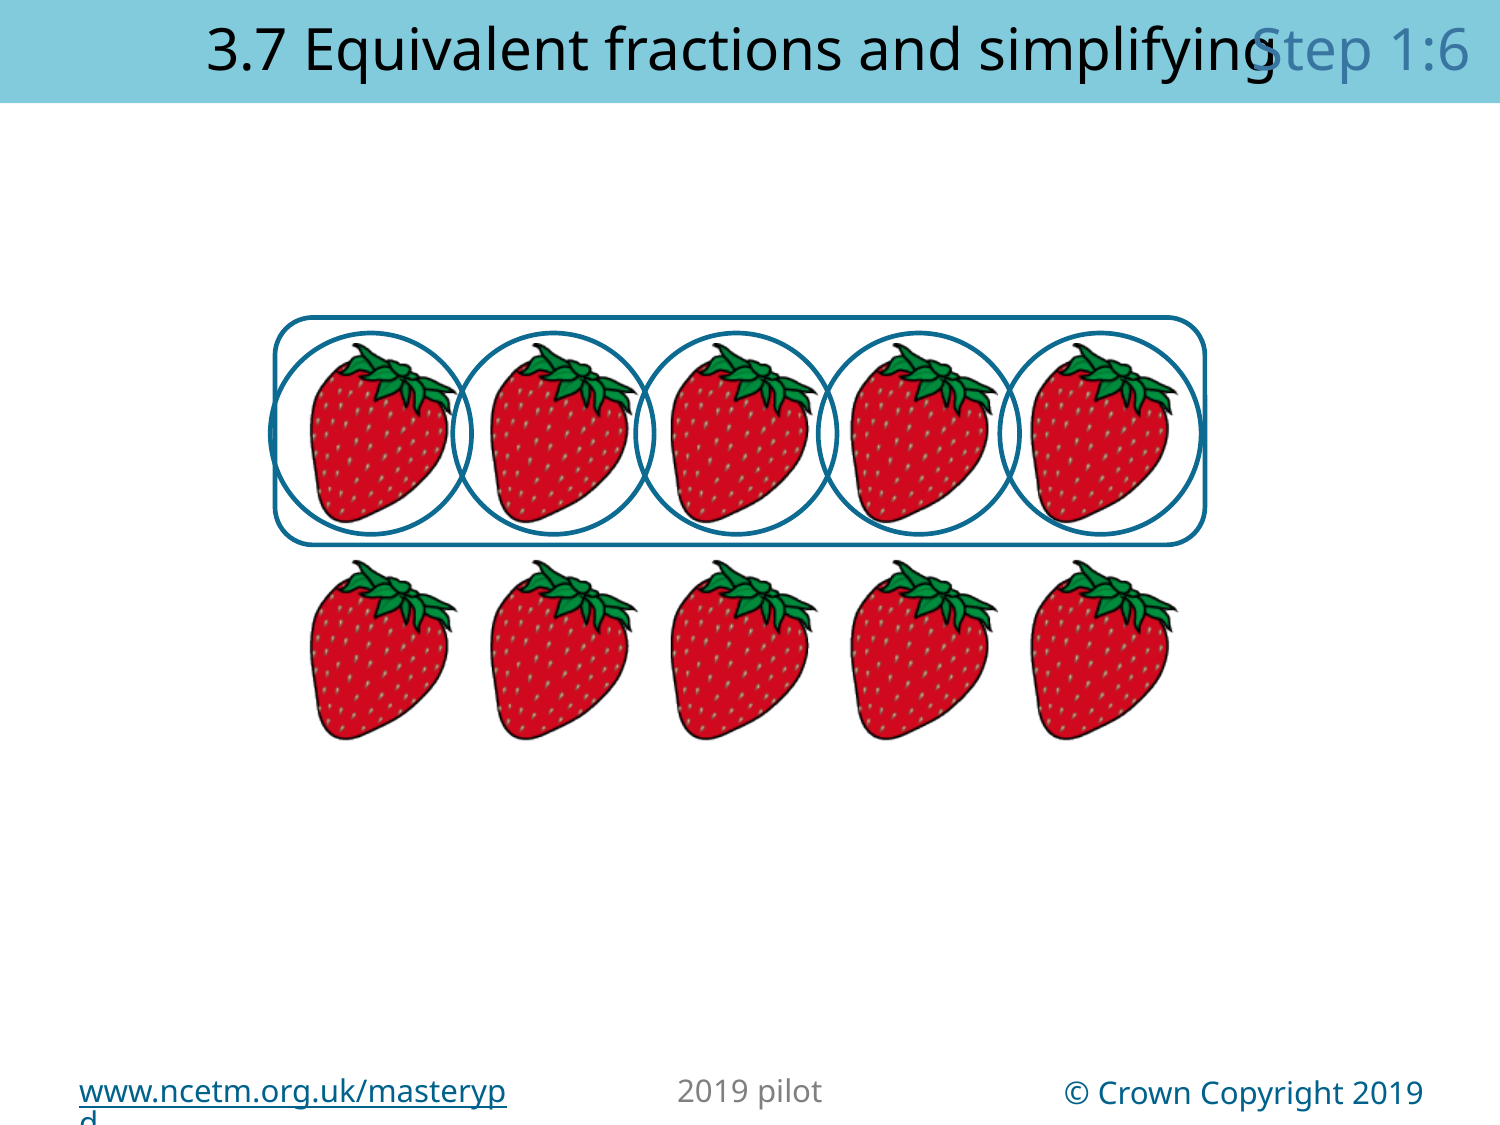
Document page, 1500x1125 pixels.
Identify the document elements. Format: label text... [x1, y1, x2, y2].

picture [101, 343, 1399, 782]
text_box [276, 316, 1204, 343]
list Step 1:6 [0, 0, 1500, 104]
text_box [690, 331, 783, 343]
text_box [1054, 331, 1147, 343]
text_box [324, 331, 417, 343]
text_box [872, 331, 965, 343]
text_box [507, 331, 600, 343]
